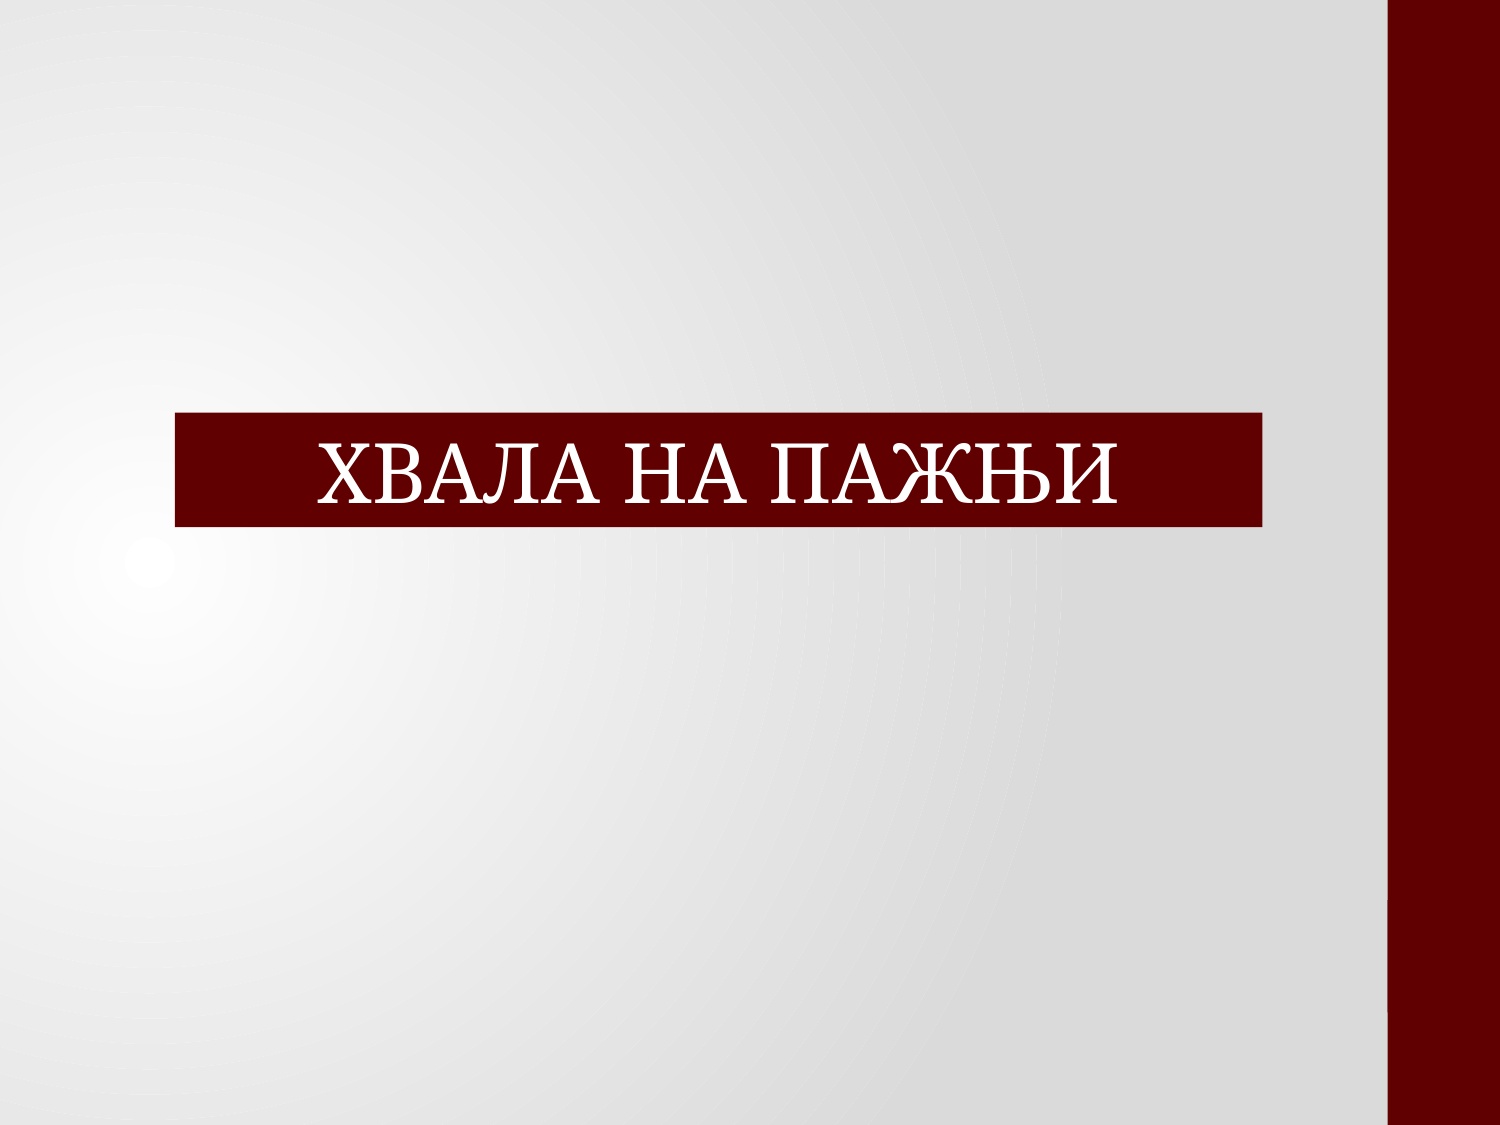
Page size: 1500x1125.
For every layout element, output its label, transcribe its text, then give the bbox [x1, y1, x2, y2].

text_box ХВАЛА НА ПАЖЊИ [174, 412, 1263, 528]
